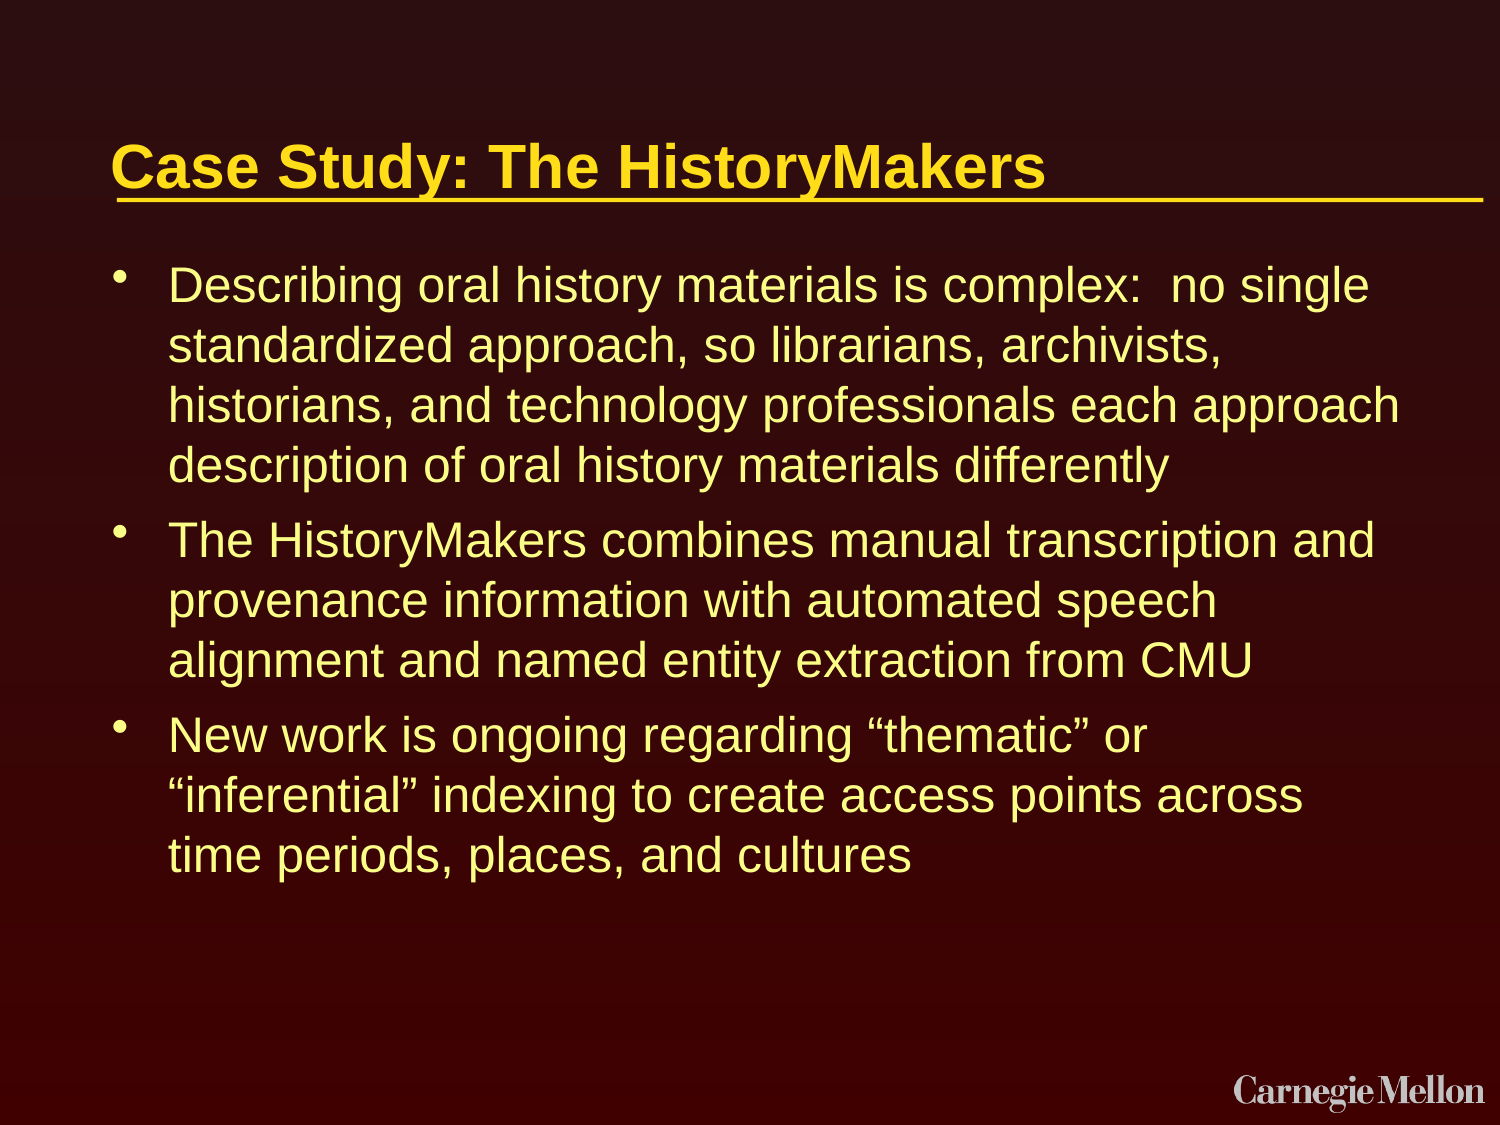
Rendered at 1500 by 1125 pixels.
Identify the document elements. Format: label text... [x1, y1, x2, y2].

title Case Study: The HistoryMakers [95, 68, 1372, 258]
list Describing oral history materials is complex: no single standardized approach, so librarians, archivists, historians, and technology professionals each approach description of oral history materials differently The HistoryMakers combines manual transcription and provenance information with automated speech alignment and named entity extraction from CMU New work is ongoing regarding “thematic” or “inferential” indexing to create access points across time periods, places, and cultures [96, 244, 1423, 1034]
picture [1234, 1074, 1485, 1113]
